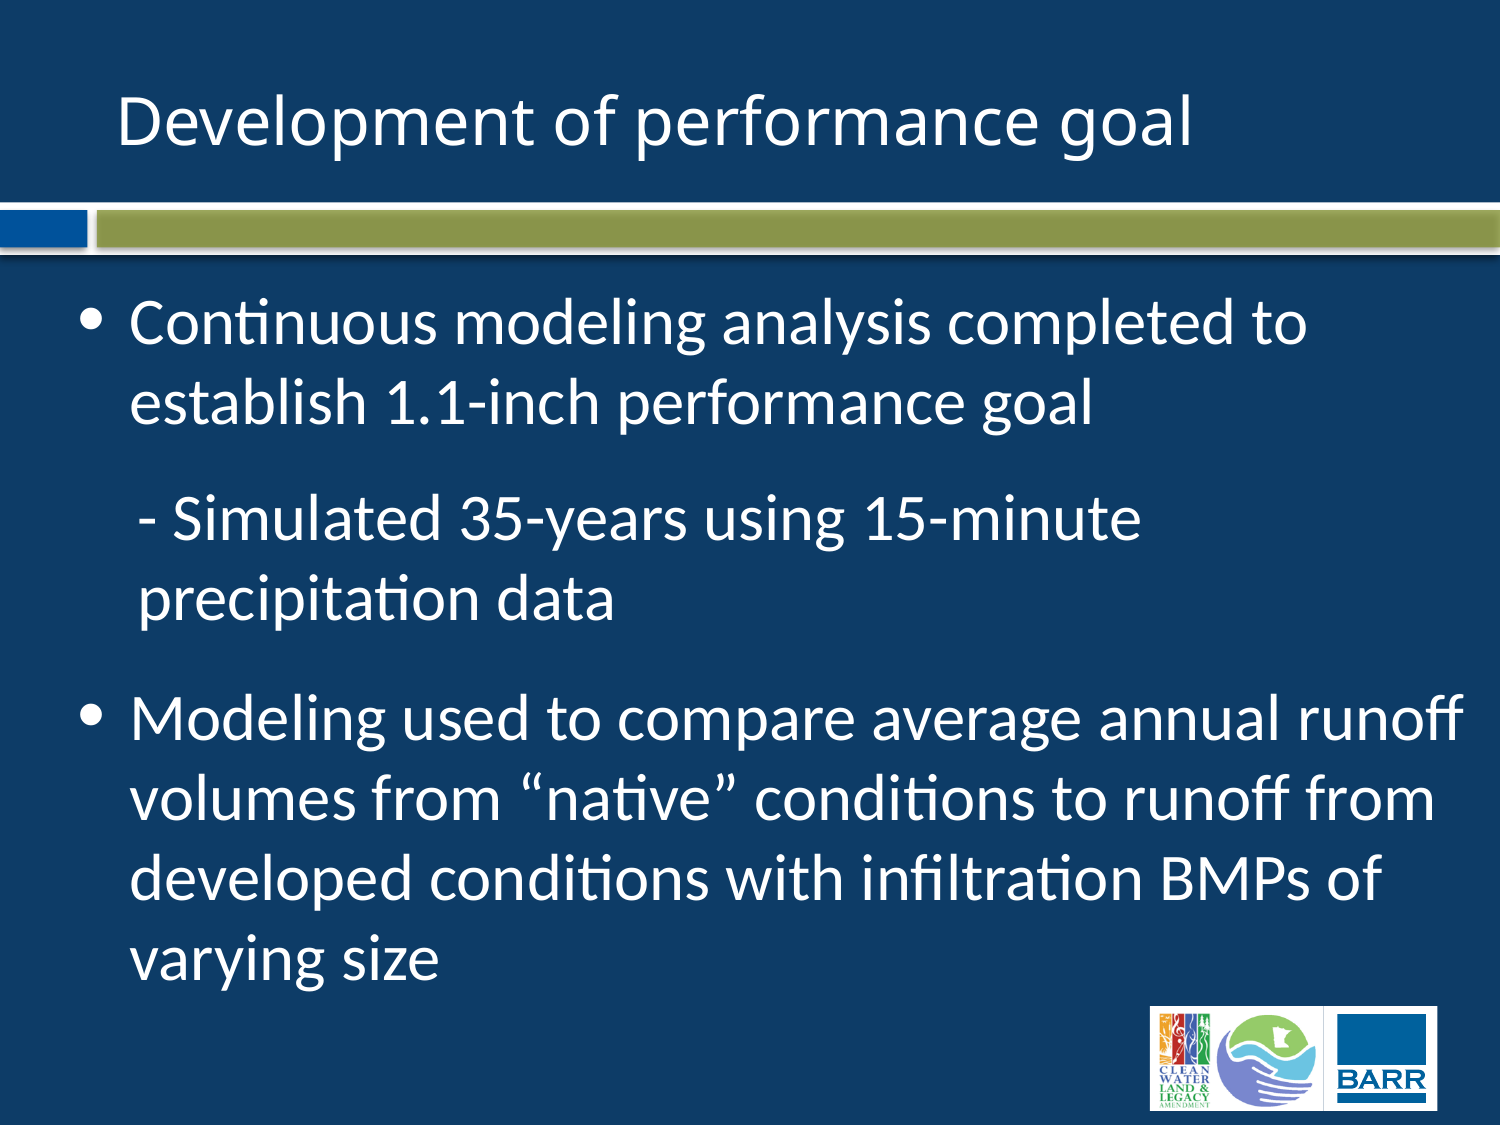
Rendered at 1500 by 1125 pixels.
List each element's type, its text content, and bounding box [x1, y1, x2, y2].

title Development of performance goal [100, 37, 1475, 200]
list Continuous modeling analysis completed to establish 1.1-inch performance goal - Simulated 35-years using 15-minute precipitation data Modeling used to compare average annual runoff volumes from “native” conditions to runoff from developed conditions with infiltration BMPs of varying size [62, 270, 1488, 1013]
picture [1149, 1013, 1323, 1111]
